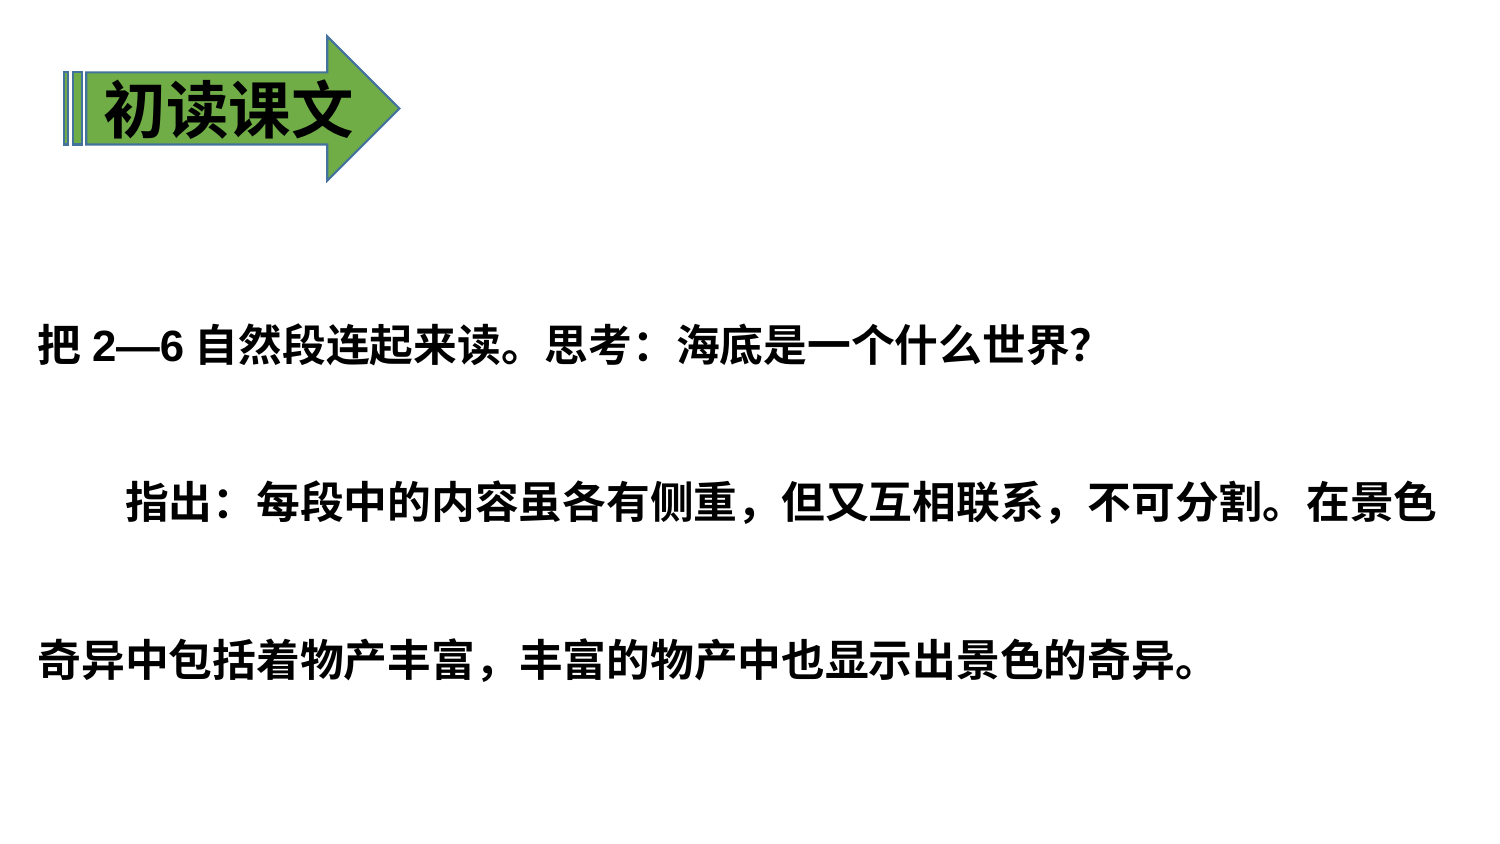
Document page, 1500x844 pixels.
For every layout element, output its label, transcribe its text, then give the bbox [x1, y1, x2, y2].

text_box [63, 71, 69, 146]
text_box [72, 71, 83, 146]
text_box 初读课文 [92, 65, 371, 152]
text_box [326, 33, 358, 65]
text_box 把2—6自然段连起来读。思考：海底是一个什么世界？ 指出：每段中的内容虽各有侧重，但又互相联系，不可分割。在景色奇异中包括着物产丰富，丰富的物产中也显示出景色的奇异。 [26, 206, 1474, 691]
text_box [371, 78, 401, 139]
text_box [326, 152, 358, 184]
text_box [85, 71, 92, 146]
